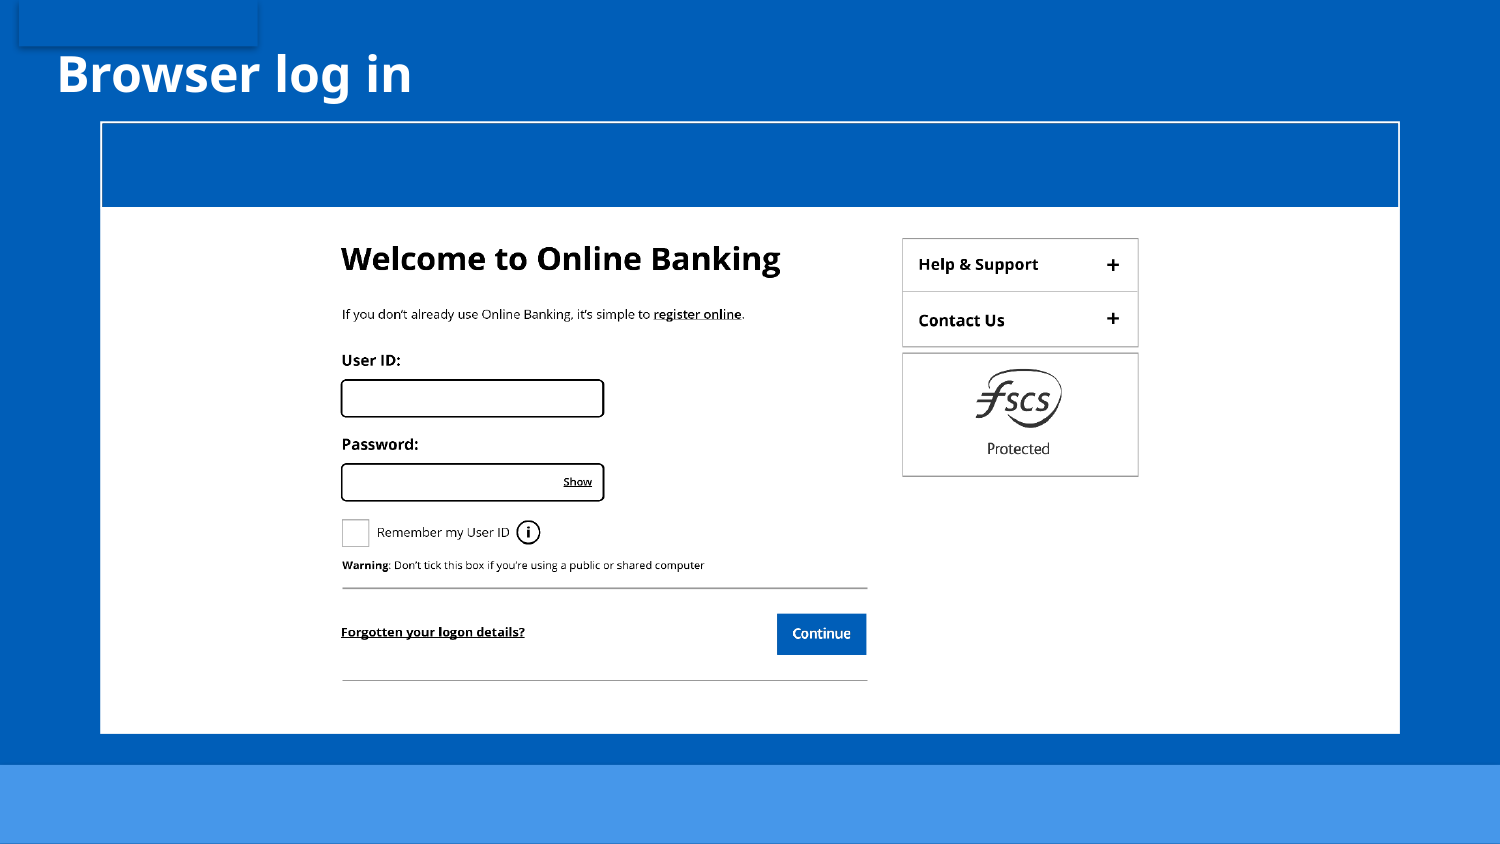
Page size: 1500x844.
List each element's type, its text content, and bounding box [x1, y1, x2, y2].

title Browser log in [41, 41, 721, 112]
picture [100, 121, 1400, 734]
